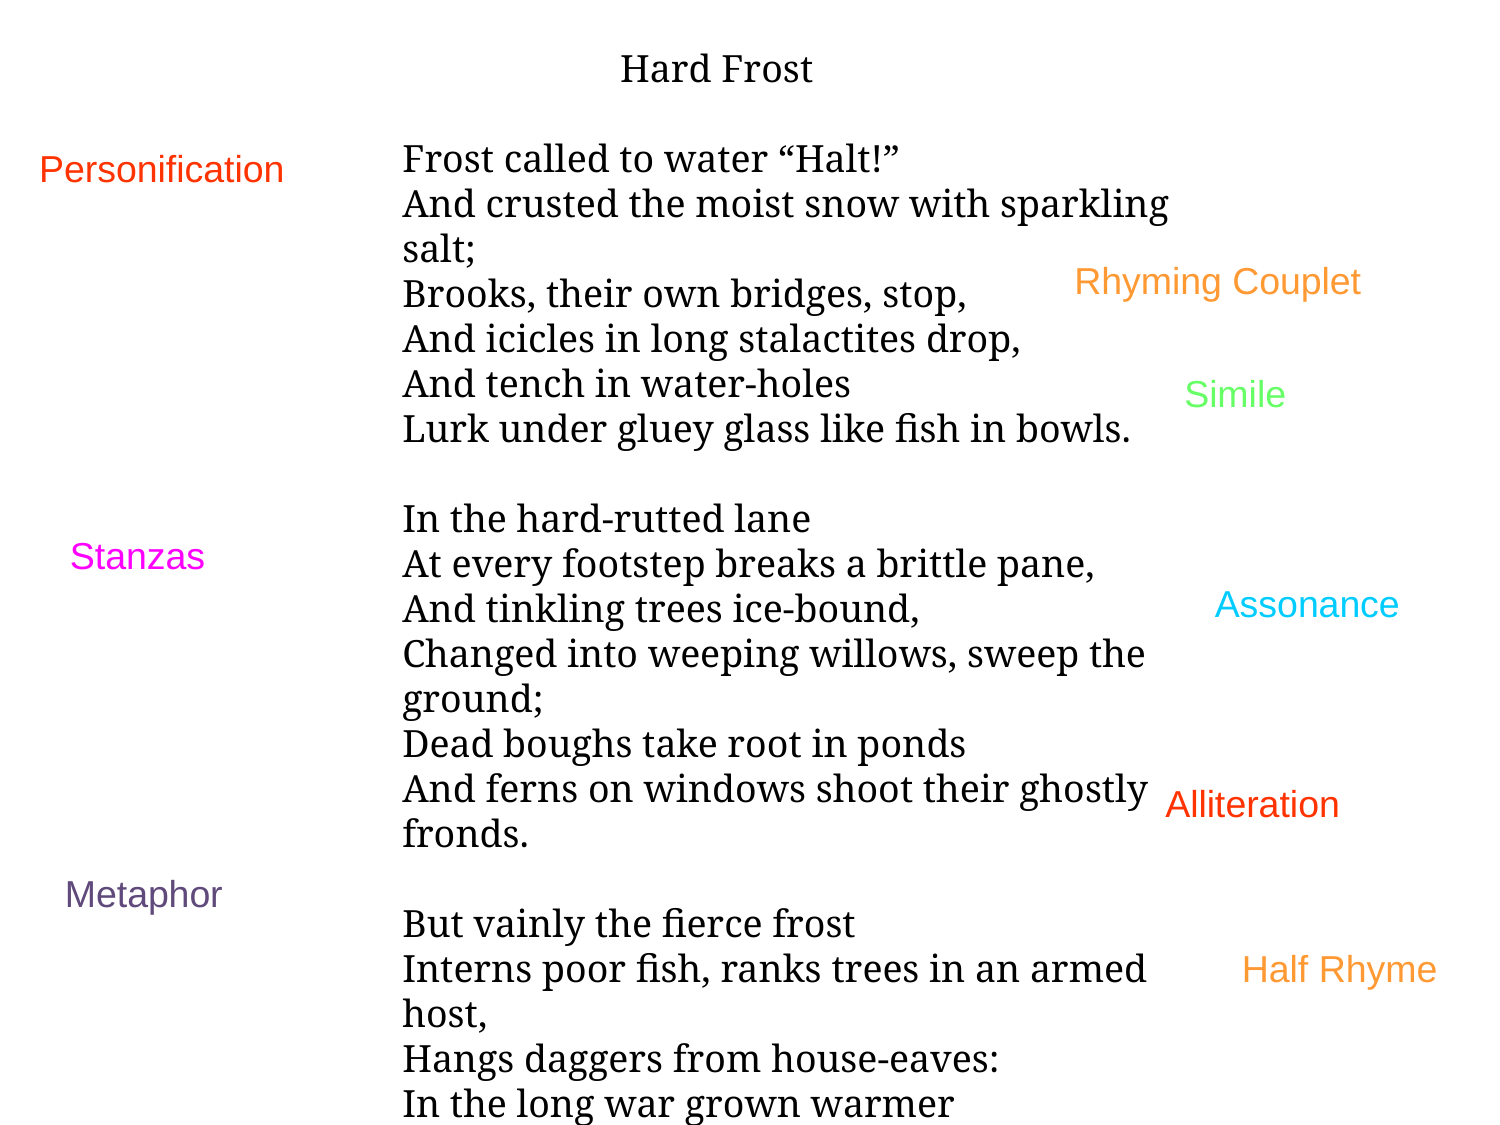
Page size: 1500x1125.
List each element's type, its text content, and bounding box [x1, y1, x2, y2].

text_box Assonance [1200, 572, 1415, 633]
text_box Rhyming Couplet [1059, 249, 1376, 310]
text_box Hard Frost Frost called to water “Halt!” And crusted the moist snow with sparkling salt; Brooks, their own bridges, stop, And icicles in long stalactites drop, And tench in water-holes Lurk under gluey glass like fish in bowls. In the hard-rutted lane At every footstep breaks a brittle pane, And tinkling trees ice-bound, Changed into weeping willows, sweep the ground; Dead boughs take root in ponds And ferns on windows shoot their ghostly fronds. But vainly the fierce frost Interns poor fish, ranks trees in an armed host, Hangs daggers from house-eaves: In the long war grown warmer The sun will strike him dead and strip his armour. Andrew Young (1885-1971) [387, 37, 1213, 1125]
text_box Stanzas [55, 524, 221, 585]
text_box Simile [1169, 362, 1301, 423]
text_box Metaphor [49, 862, 259, 923]
text_box Alliteration [1150, 772, 1355, 833]
text_box Half Rhyme [1227, 937, 1452, 998]
text_box Personification [24, 137, 300, 198]
